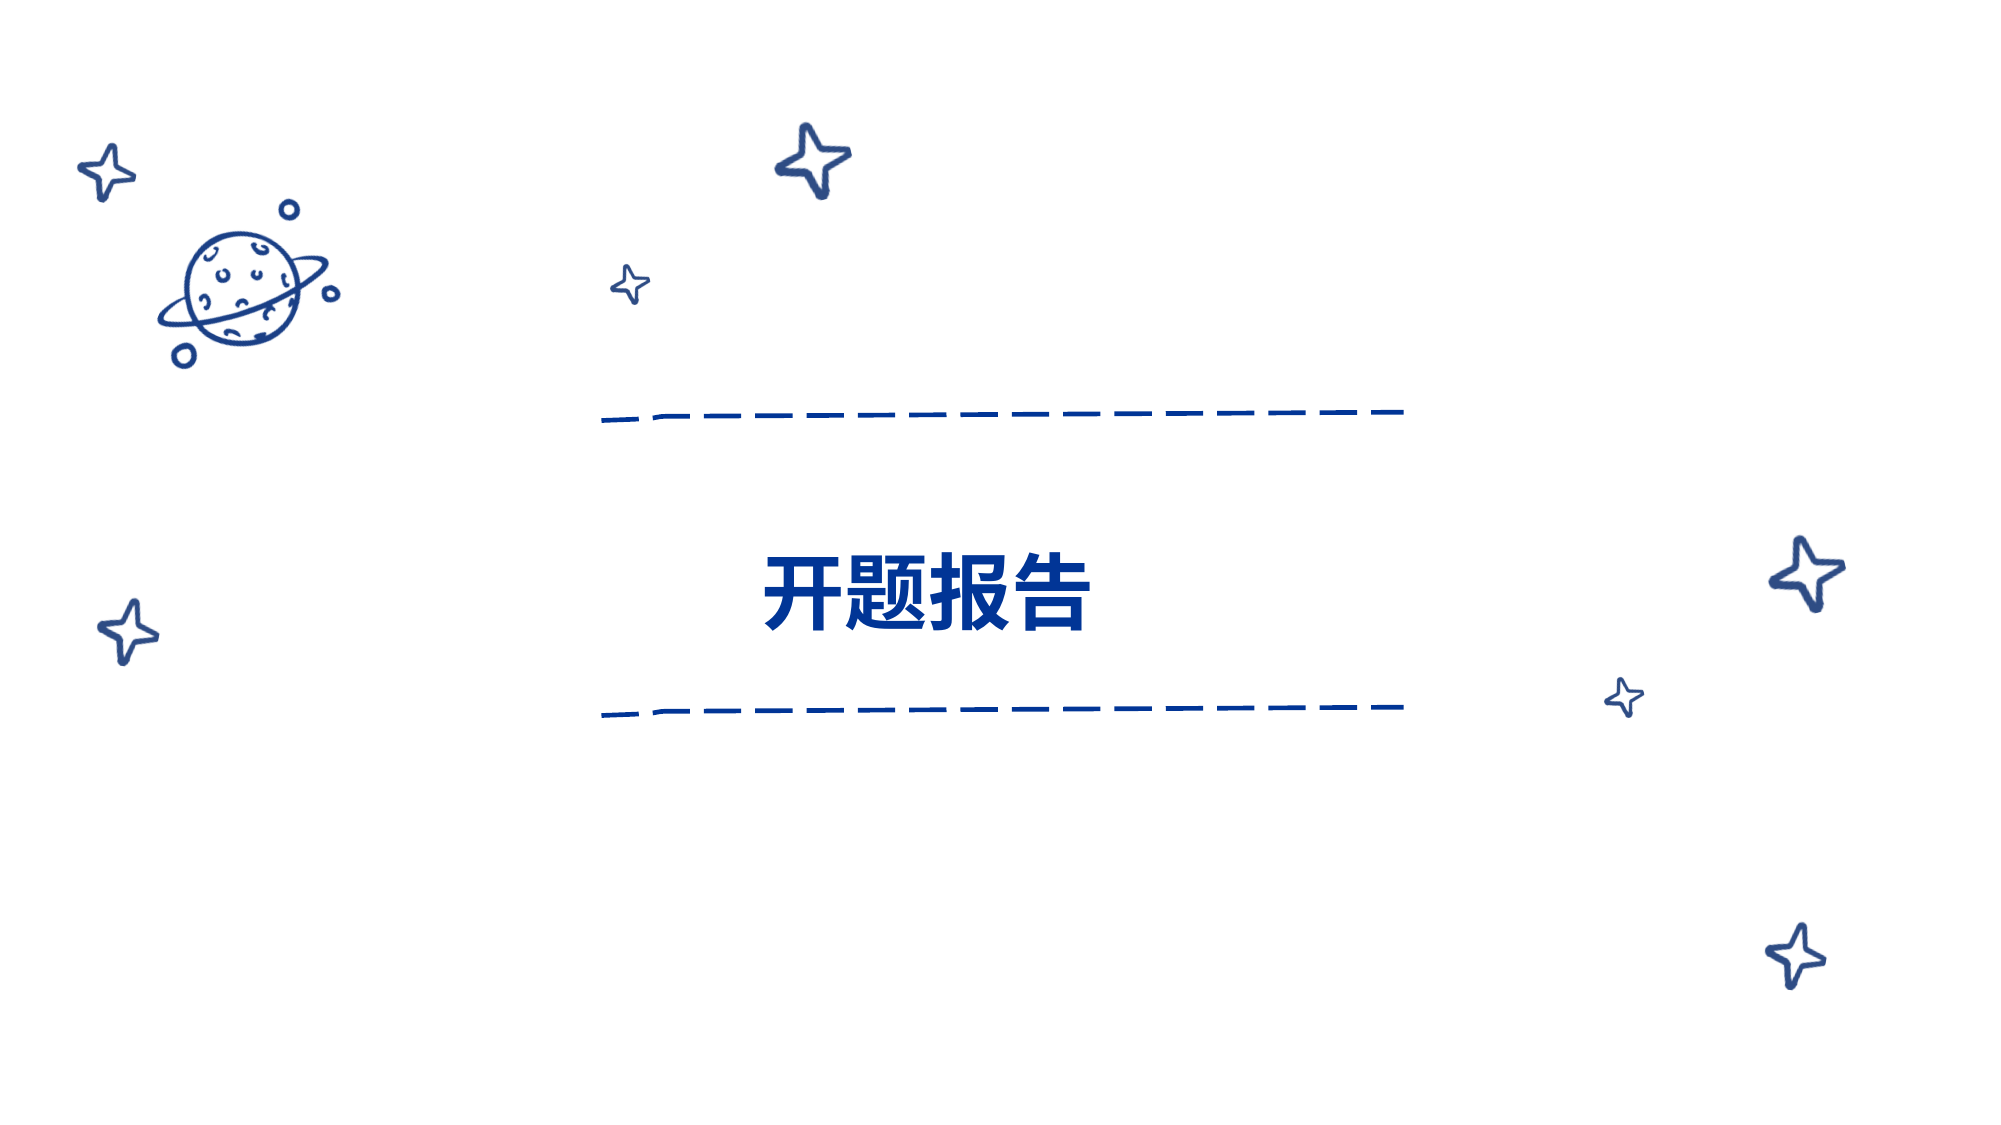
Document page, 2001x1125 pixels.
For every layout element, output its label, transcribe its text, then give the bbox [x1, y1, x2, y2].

title 开题报告 [65, 512, 1791, 981]
